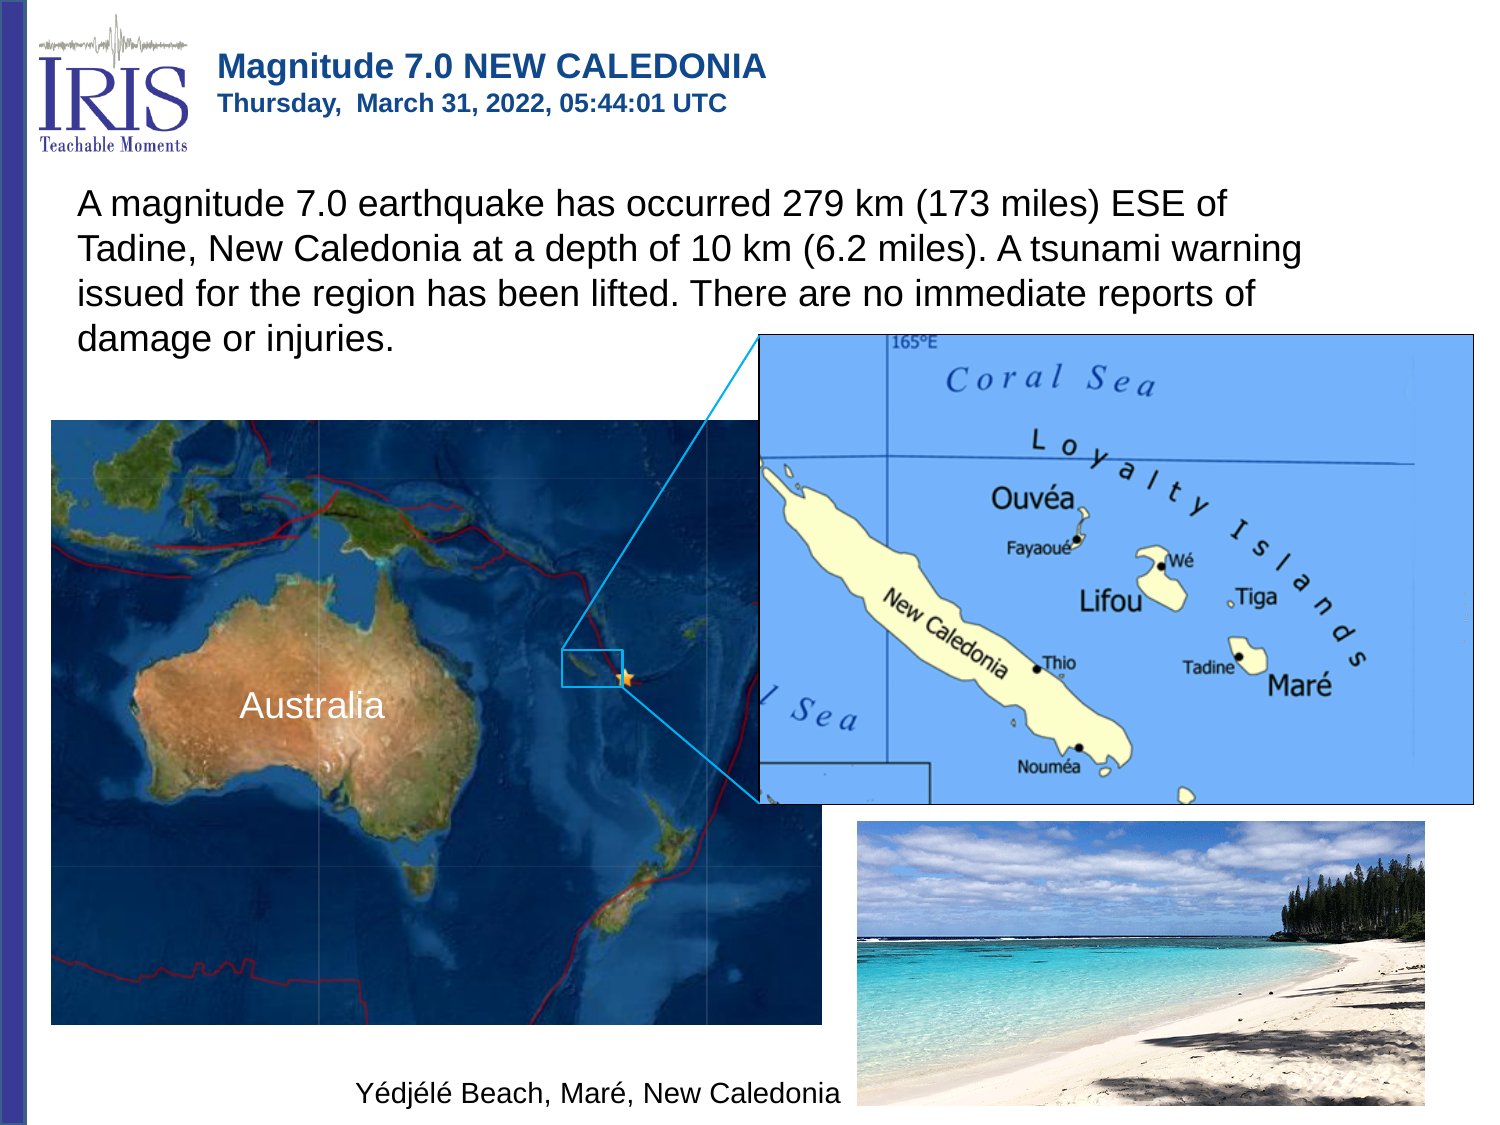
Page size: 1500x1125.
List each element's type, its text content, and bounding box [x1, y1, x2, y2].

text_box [561, 335, 760, 651]
text_box A magnitude 7.0 earthquake has occurred 279 km (173 miles) ESE of Tadine, New Caledonia at a depth of 10 km (6.2 miles). A tsunami warning issued for the region has been lifted. There are no immediate reports of damage or injuries. [62, 171, 1338, 367]
picture [857, 821, 1426, 1106]
picture [564, 652, 620, 685]
text_box [0, 0, 27, 1125]
picture [51, 335, 1473, 1026]
text_box Magnitude 7.0 NEW CALEDONIA Thursday, March 31, 2022, 05:44:01 UTC [202, 0, 1499, 125]
text_box Yédjélé Beach, Maré, New Caledonia [340, 1066, 857, 1117]
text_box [622, 687, 760, 805]
picture [39, 12, 188, 165]
